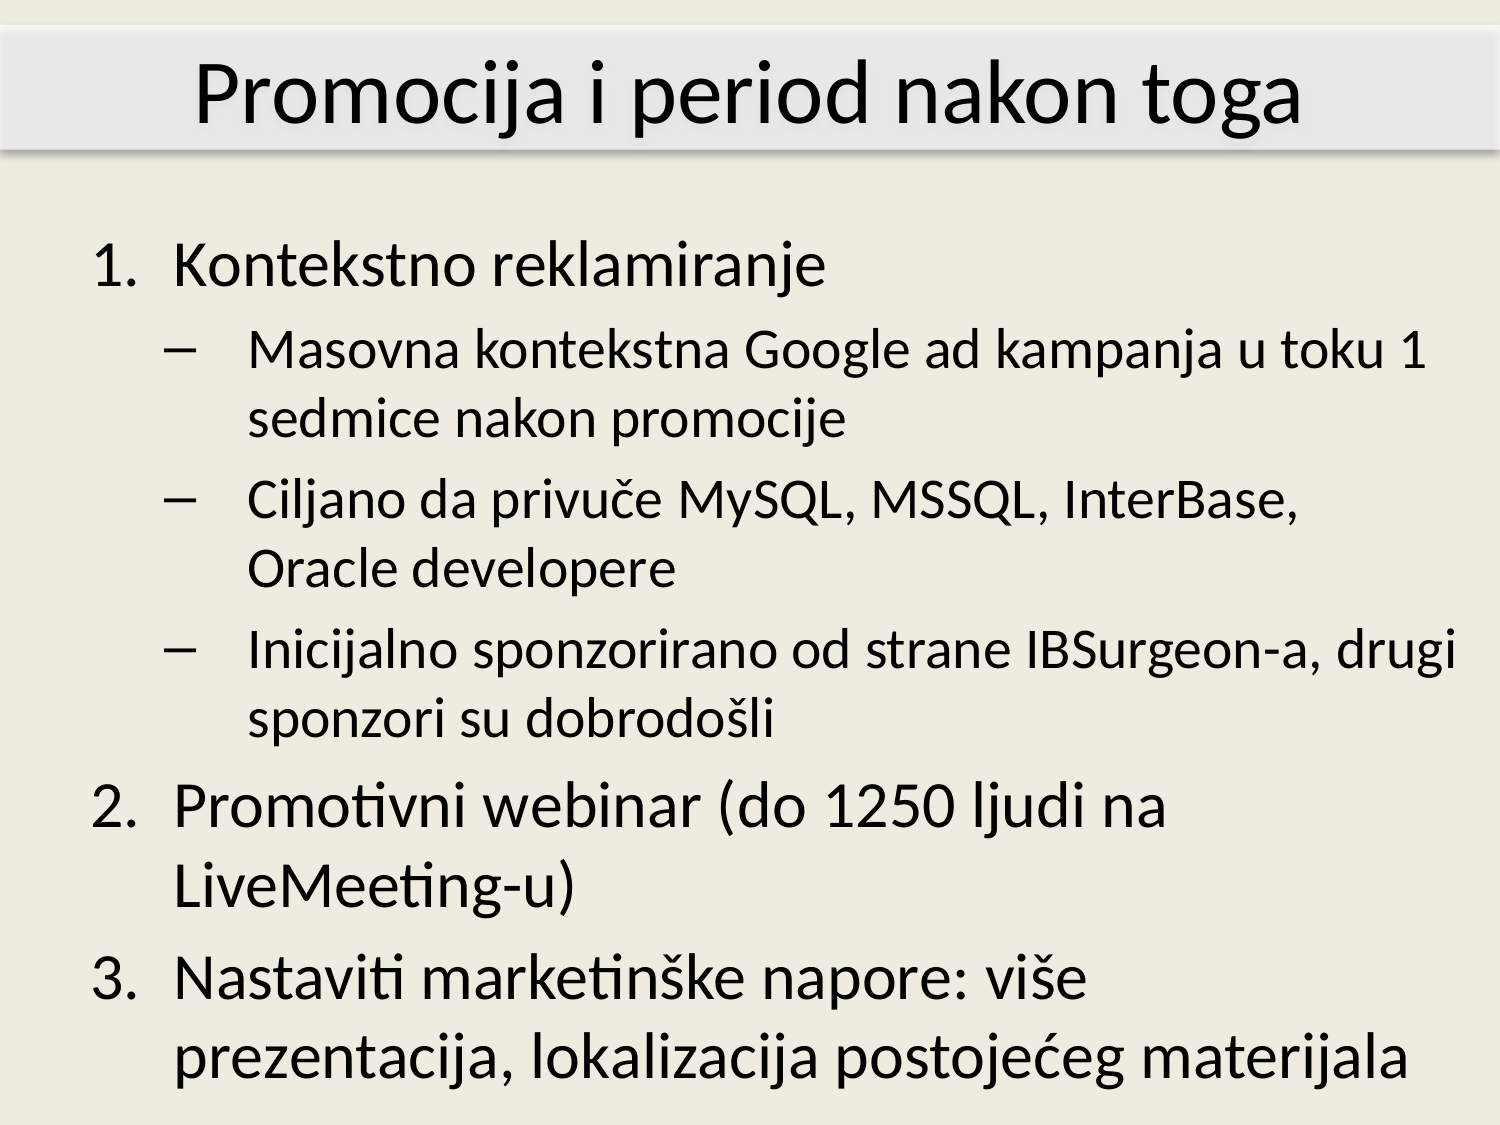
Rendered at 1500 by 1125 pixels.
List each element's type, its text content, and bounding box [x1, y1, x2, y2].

list Kontekstno reklamiranje Masovna kontekstna Google ad kampanja u toku 1 sedmice nakon promocije Ciljano da privuče MySQL, MSSQL, InterBase, Oracle developere Inicijalno sponzorirano od strane IBSurgeon-a, drugi sponzori su dobrodošli Promotivni webinar (do 1250 ljudi na LiveMeeting-u) Nastaviti marketinške napore: više prezentacija, lokalizacija postojećeg materijala [74, 212, 1476, 1101]
text_box Promocija i period nakon toga [0, 24, 1500, 150]
